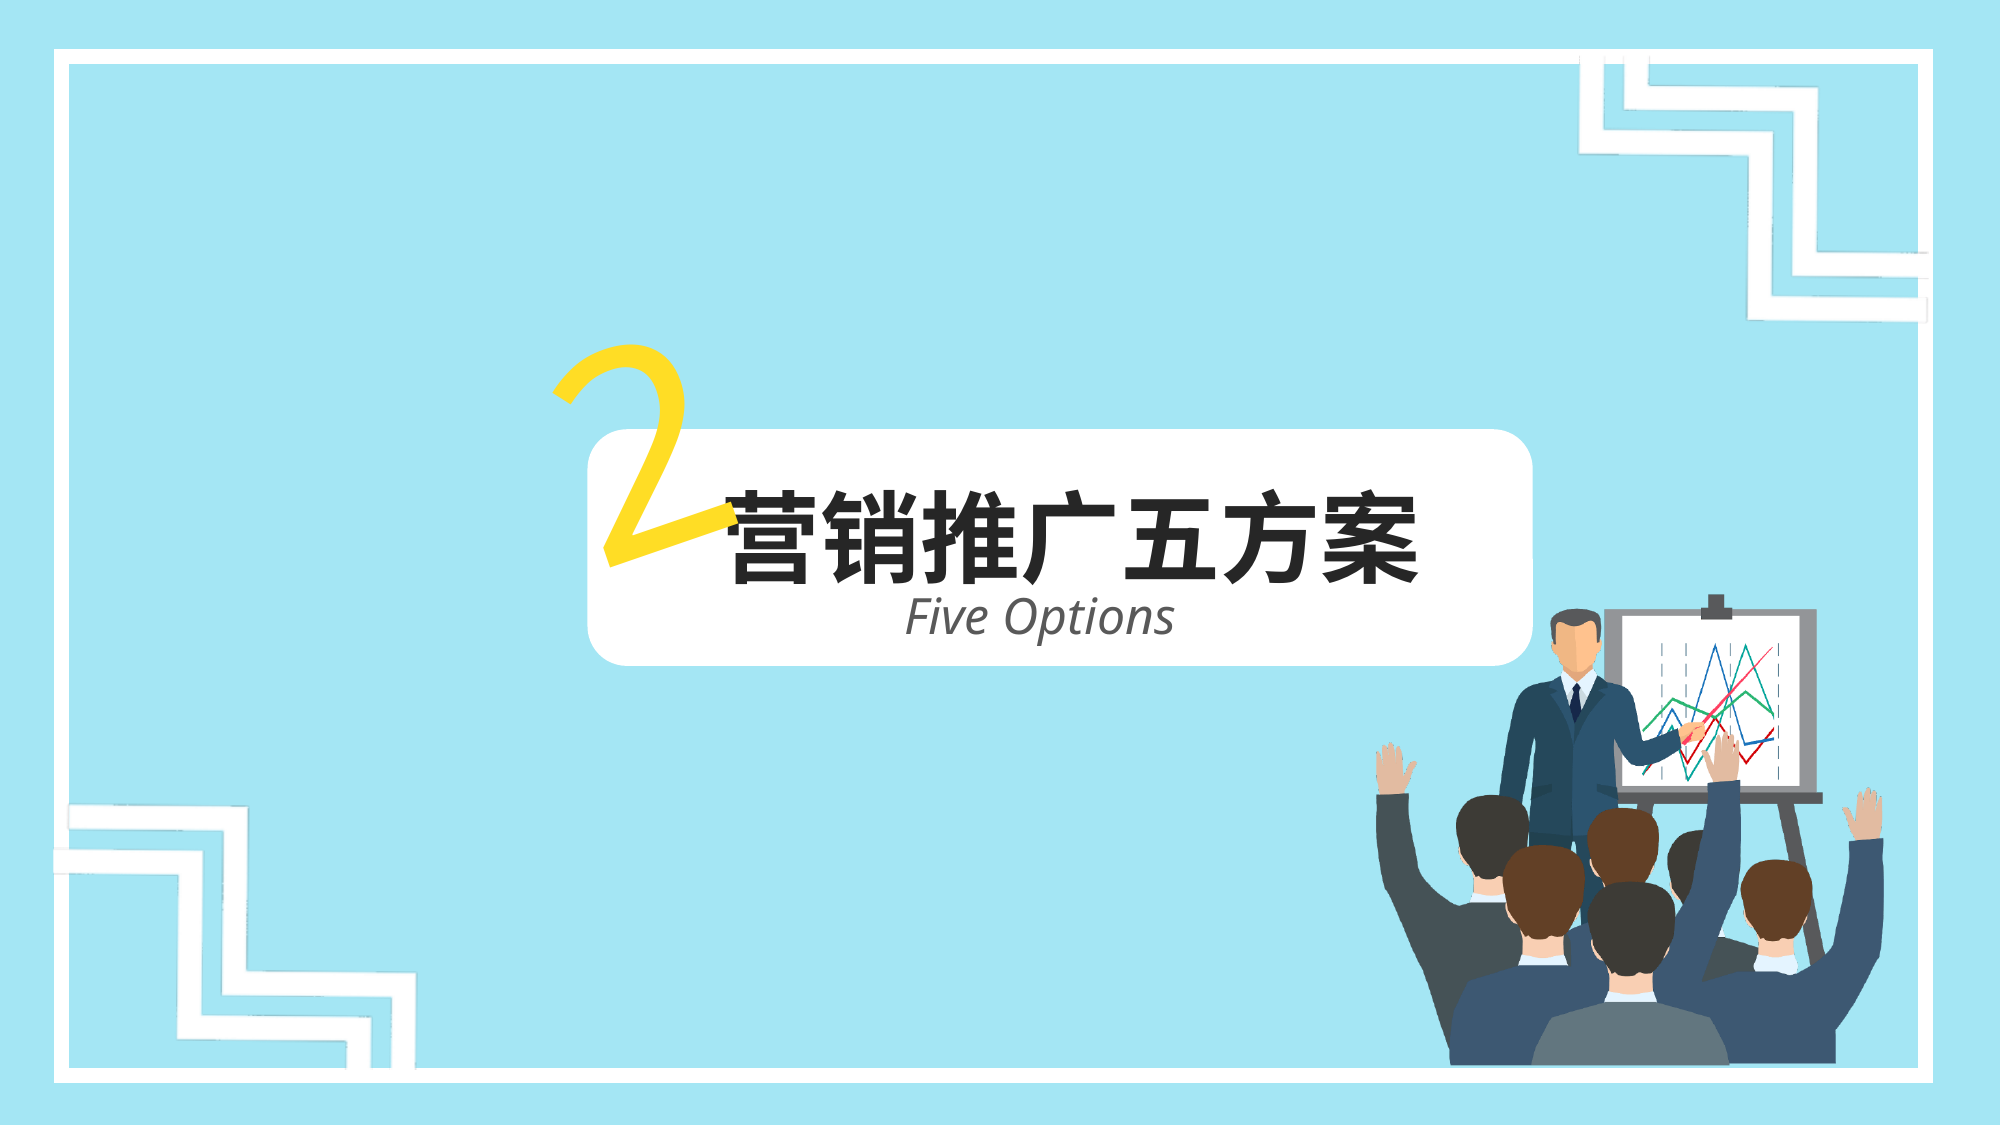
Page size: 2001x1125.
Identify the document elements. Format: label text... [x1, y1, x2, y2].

text_box 2 [487, 244, 721, 639]
picture [1359, 584, 1887, 1098]
picture [1444, 58, 1967, 578]
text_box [654, 468, 1487, 653]
picture [21, 548, 544, 1067]
